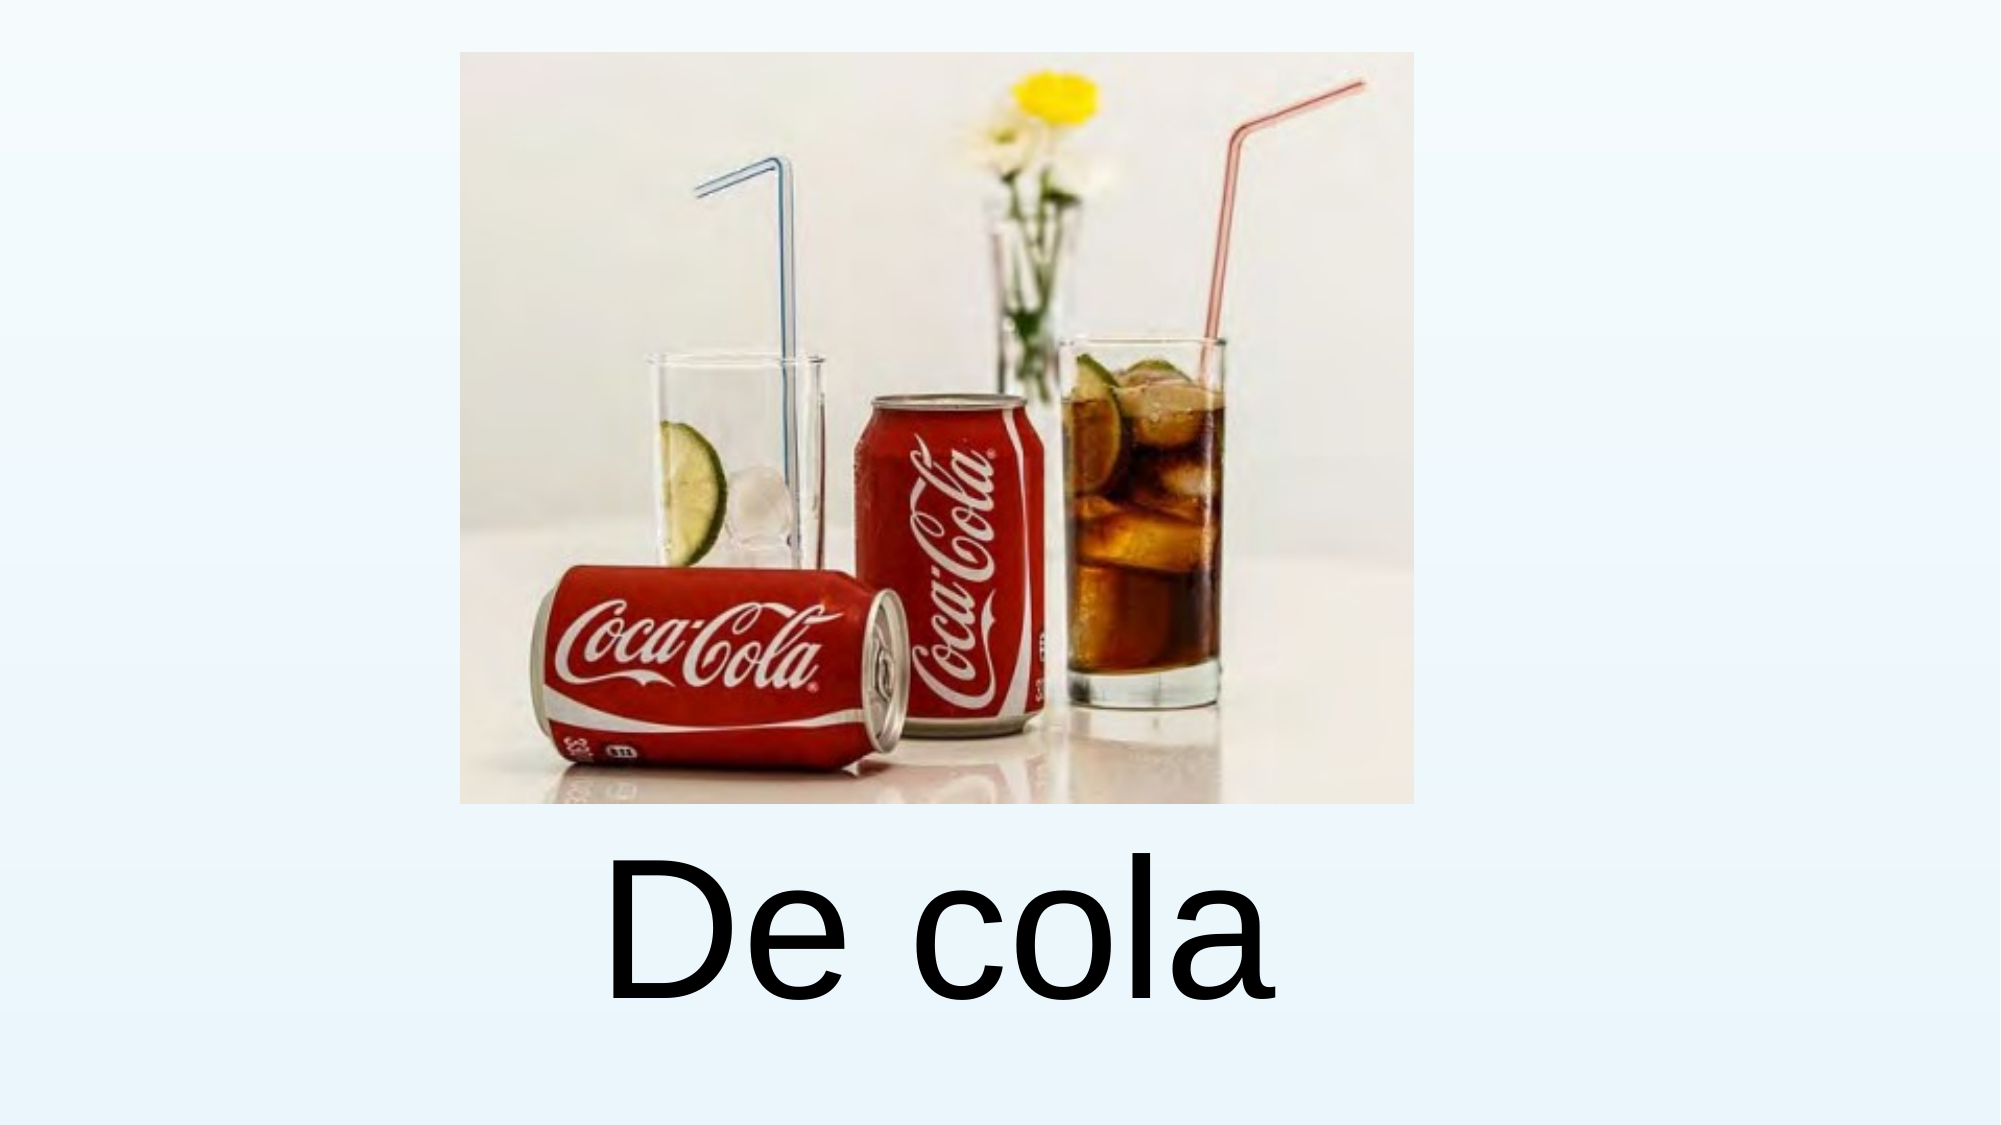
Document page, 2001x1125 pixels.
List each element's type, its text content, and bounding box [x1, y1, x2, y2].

picture [460, 52, 1415, 804]
text_box De cola [582, 804, 1291, 1047]
